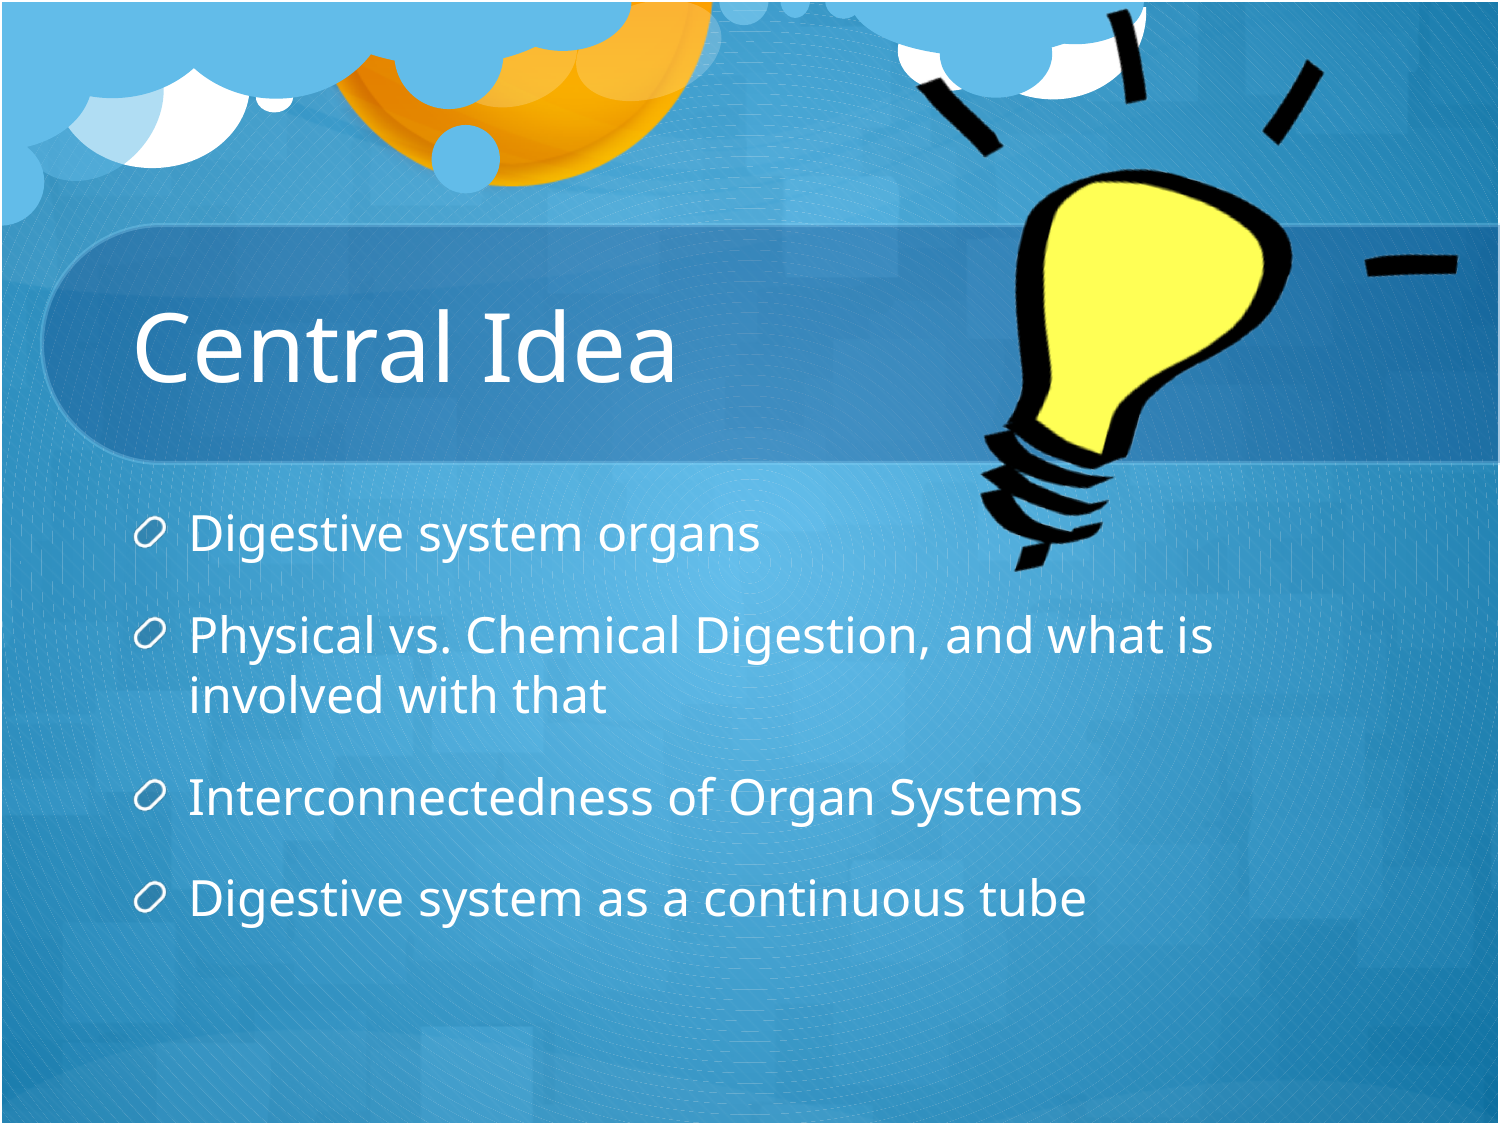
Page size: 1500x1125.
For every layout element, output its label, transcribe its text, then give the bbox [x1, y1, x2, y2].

picture [2, 0, 1499, 1123]
list Digestive system organs Physical vs. Chemical Digestion, and what is involved with that Interconnectedness of Organ Systems Digestive system as a continuous tube [116, 494, 1383, 1050]
title Central Idea [116, 224, 860, 463]
